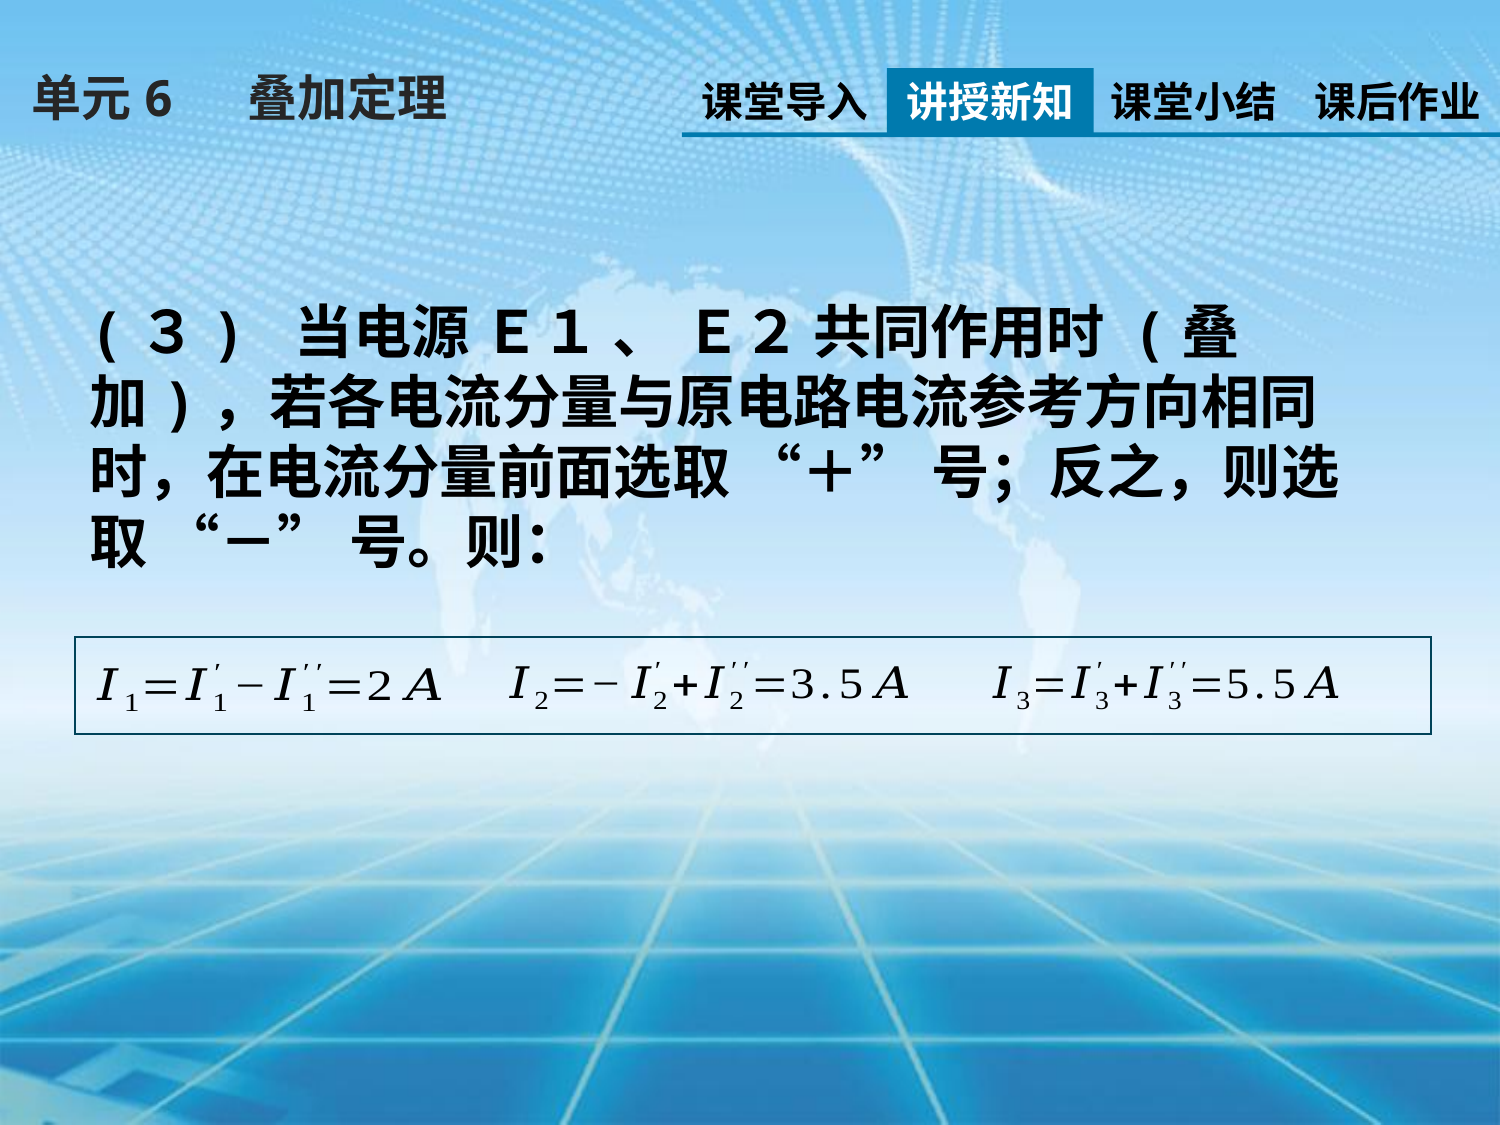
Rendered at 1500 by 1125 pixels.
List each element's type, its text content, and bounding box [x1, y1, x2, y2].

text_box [16, 59, 1500, 135]
text_box [74, 636, 1432, 735]
picture [0, 0, 1500, 1125]
text_box (３) 当电源 Ｅ１ 、 Ｅ２ 共同作用时 (叠加)，若各电流分量与原电路电流参考方向相同时，在电流分量前面选取 “＋” 号；反之，则选取 “－” 号。则： [75, 287, 1375, 583]
